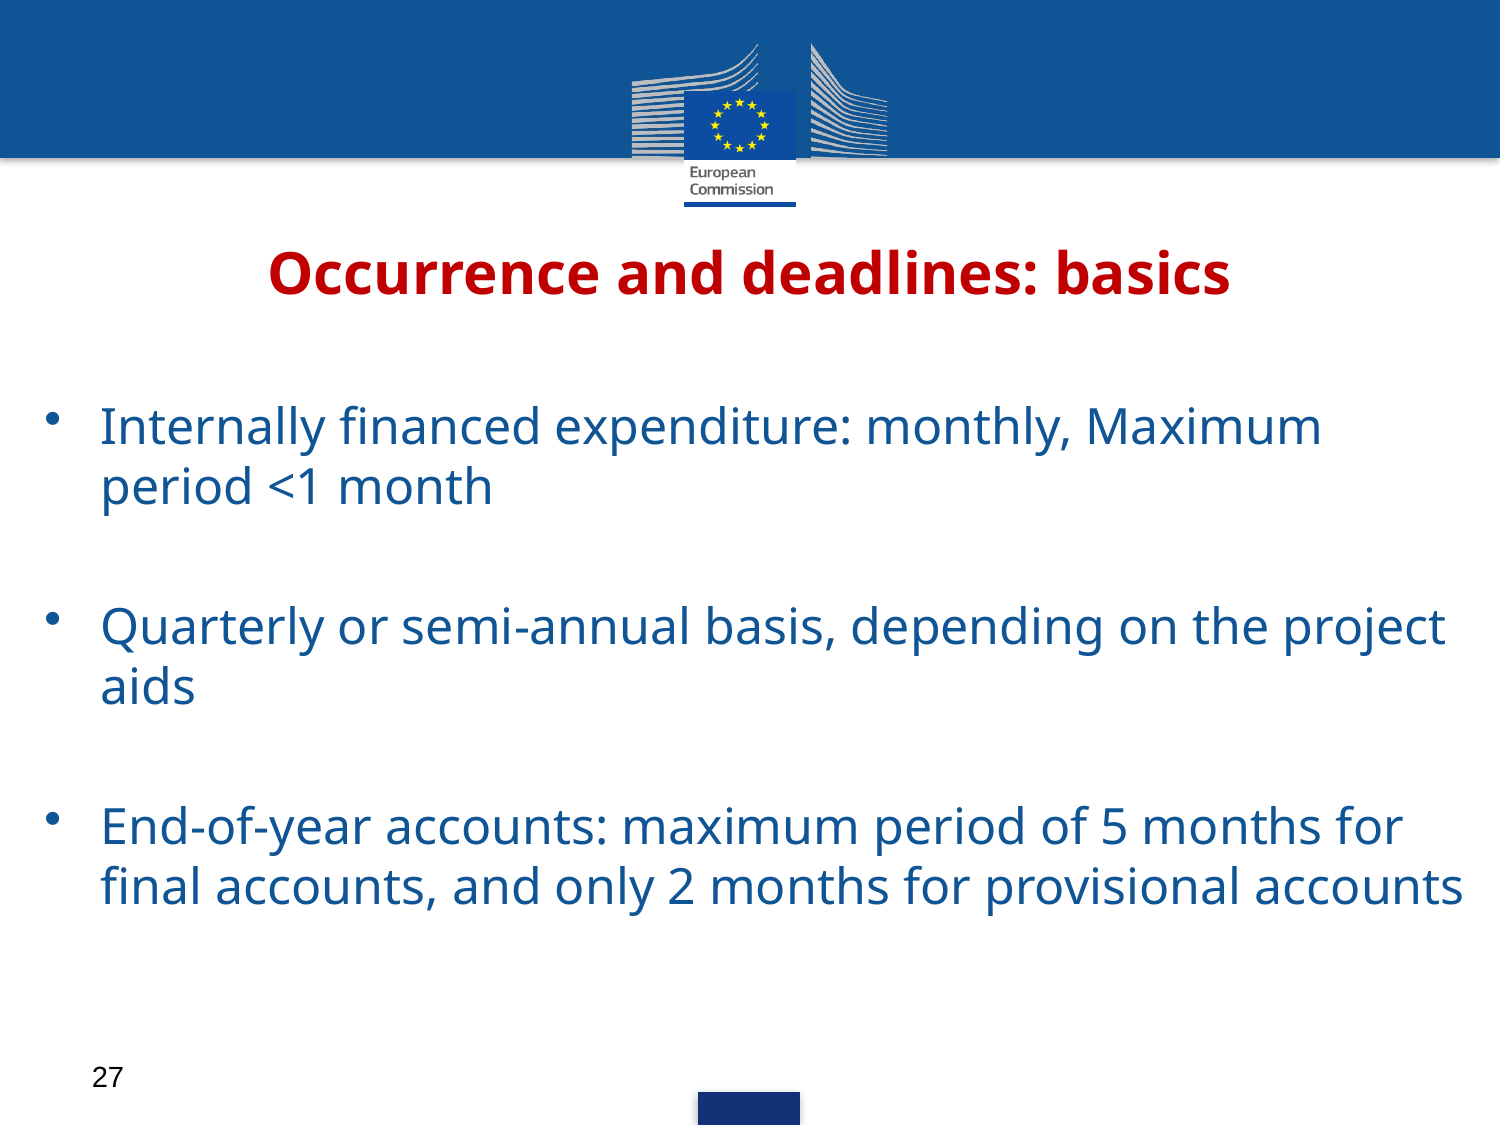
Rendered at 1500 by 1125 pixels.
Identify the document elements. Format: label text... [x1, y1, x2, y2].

title Occurrence and deadlines: basics [0, 210, 1500, 333]
list Internally financed expenditure: monthly, Maximum period <1 month Quarterly or semi-annual basis, depending on the project aids End-of-year accounts: maximum period of 5 months for final accounts, and only 2 months for provisional accounts [29, 386, 1500, 1047]
slide_number 27 [76, 1022, 553, 1102]
